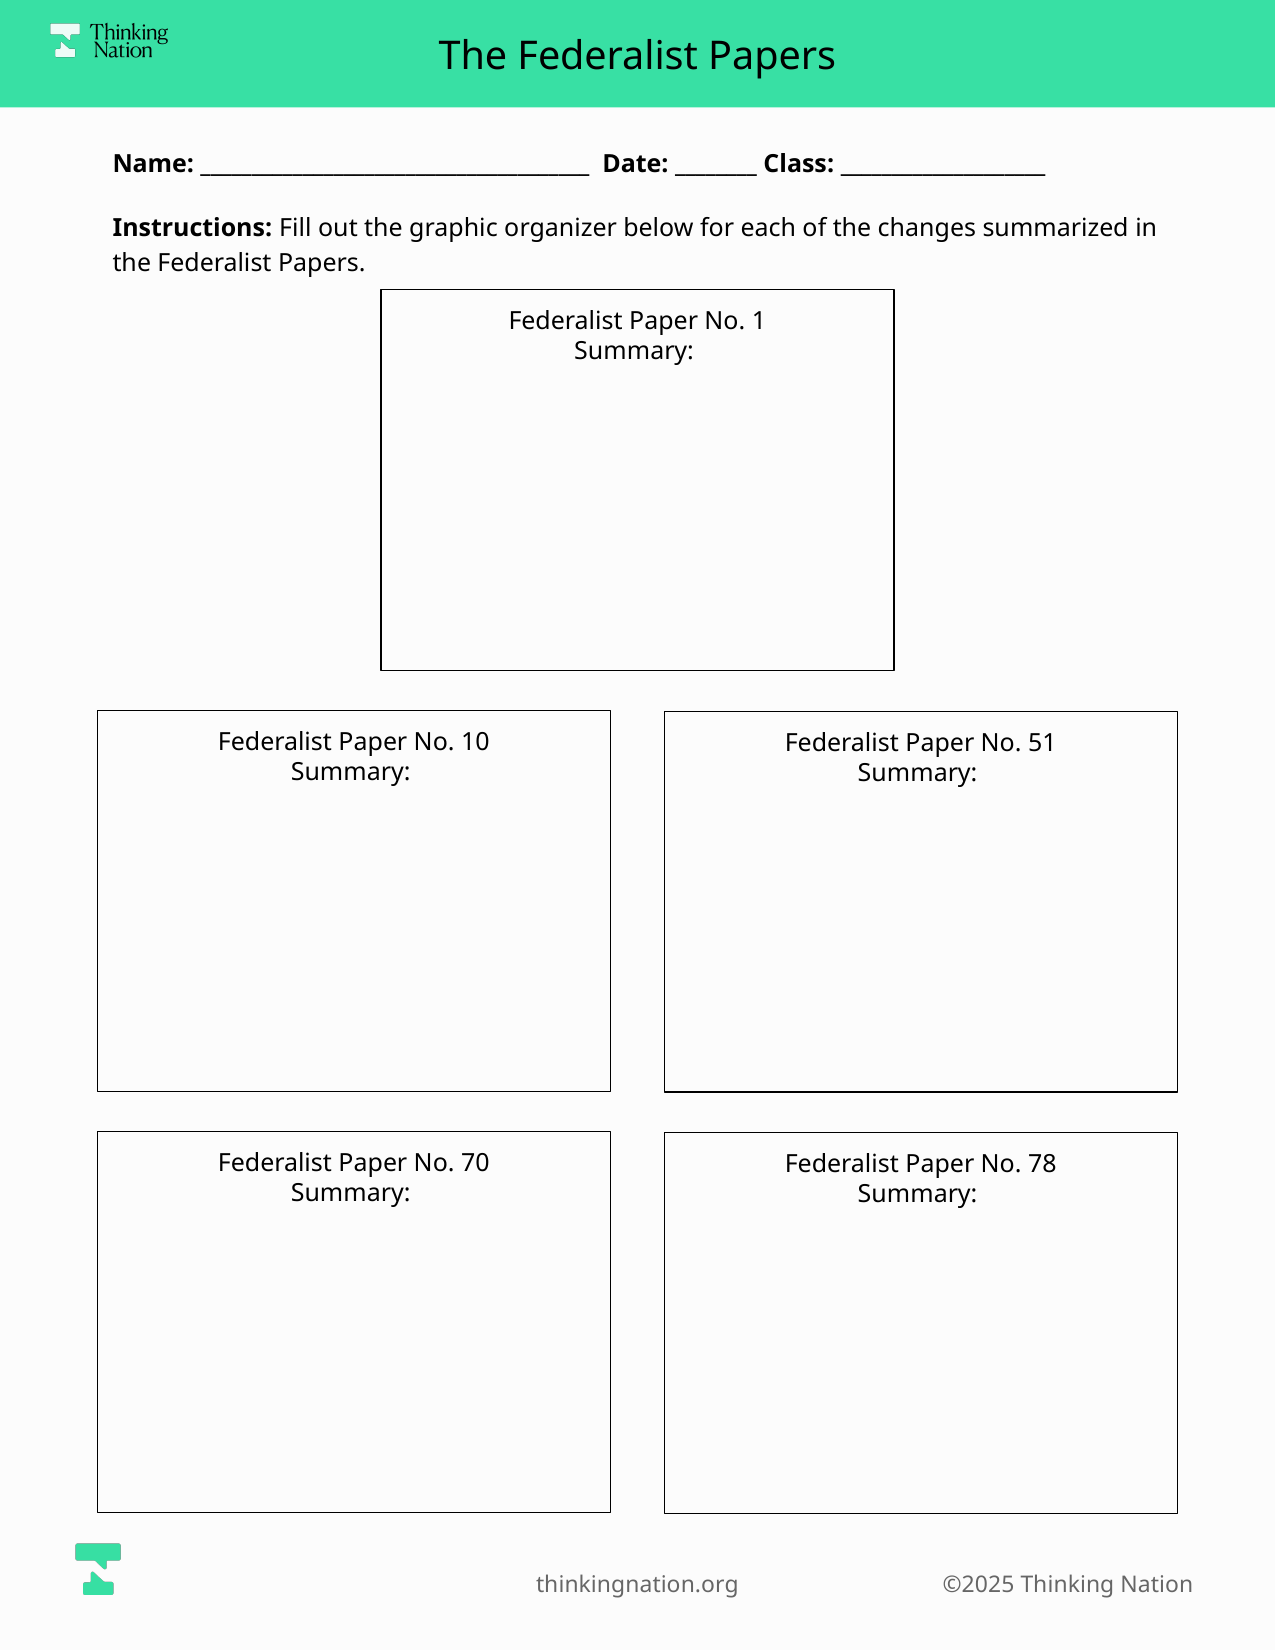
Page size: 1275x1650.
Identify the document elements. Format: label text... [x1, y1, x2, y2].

text_box Federalist Paper No. 78 Summary: [664, 1132, 1178, 1514]
text_box thinkingnation.org [486, 1553, 789, 1605]
text_box Federalist Paper No. 1 Summary: [380, 289, 894, 671]
text_box Federalist Paper No. 70 Summary: [97, 1131, 611, 1513]
text_box Federalist Paper No. 10 Summary: [97, 710, 611, 1092]
text_box The Federalist Papers [0, 0, 1275, 108]
picture [36, 12, 172, 69]
text_box Name: ______________________________________ Date: ________ Class: ____________________ Instructions: Fill out the graphic organizer below for each of the changes summarized in the Federalist Papers. [97, 132, 1178, 292]
picture [62, 1533, 134, 1605]
text_box ©2025 Thinking Nation [907, 1553, 1210, 1605]
text_box Federalist Paper No. 51 Summary: [664, 711, 1178, 1093]
